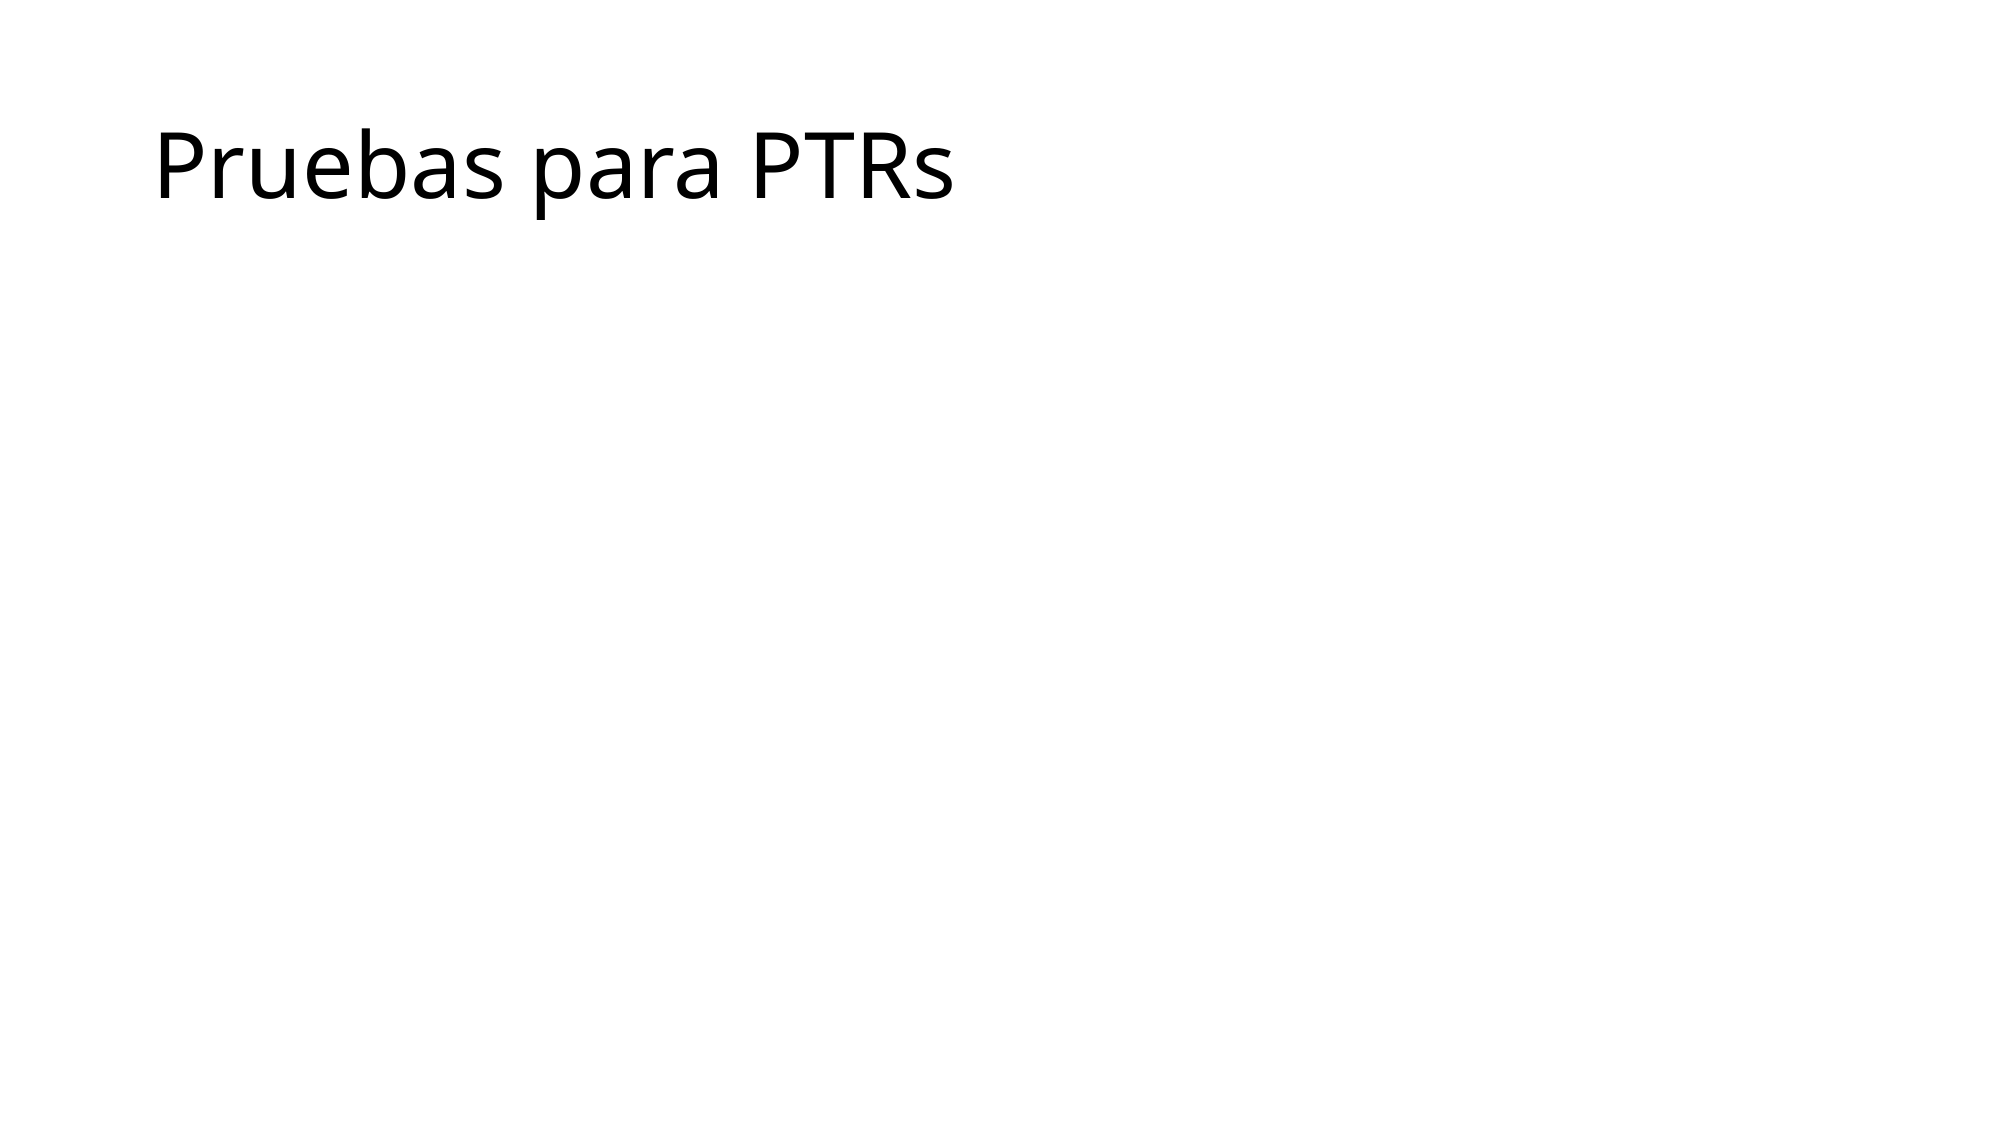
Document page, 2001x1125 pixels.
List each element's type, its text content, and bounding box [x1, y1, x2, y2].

title Pruebas para PTRs [137, 59, 1863, 278]
